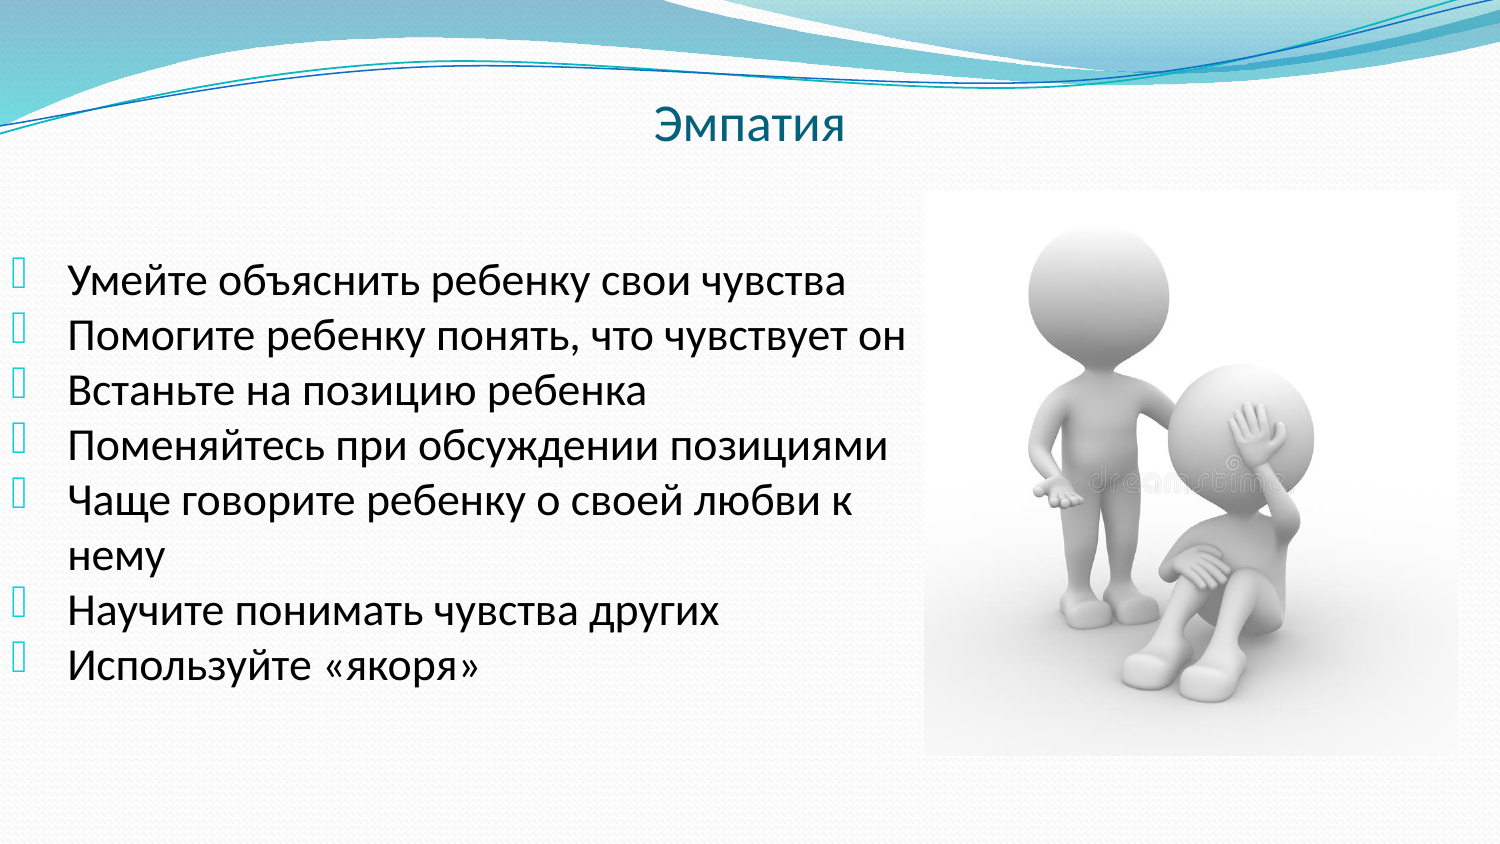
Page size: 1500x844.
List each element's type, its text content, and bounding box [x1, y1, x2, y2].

picture [924, 189, 1458, 756]
title Эмпатия [51, 72, 1449, 167]
list Умейте объяснить ребенку свои чувства Помогите ребенку понять, что чувствует он Встаньте на позицию ребенка Поменяйтесь при обсуждении позициями Чаще говорите ребенку о своей любви к нему Научите понимать чувства других Используйте «якоря» [0, 235, 953, 819]
